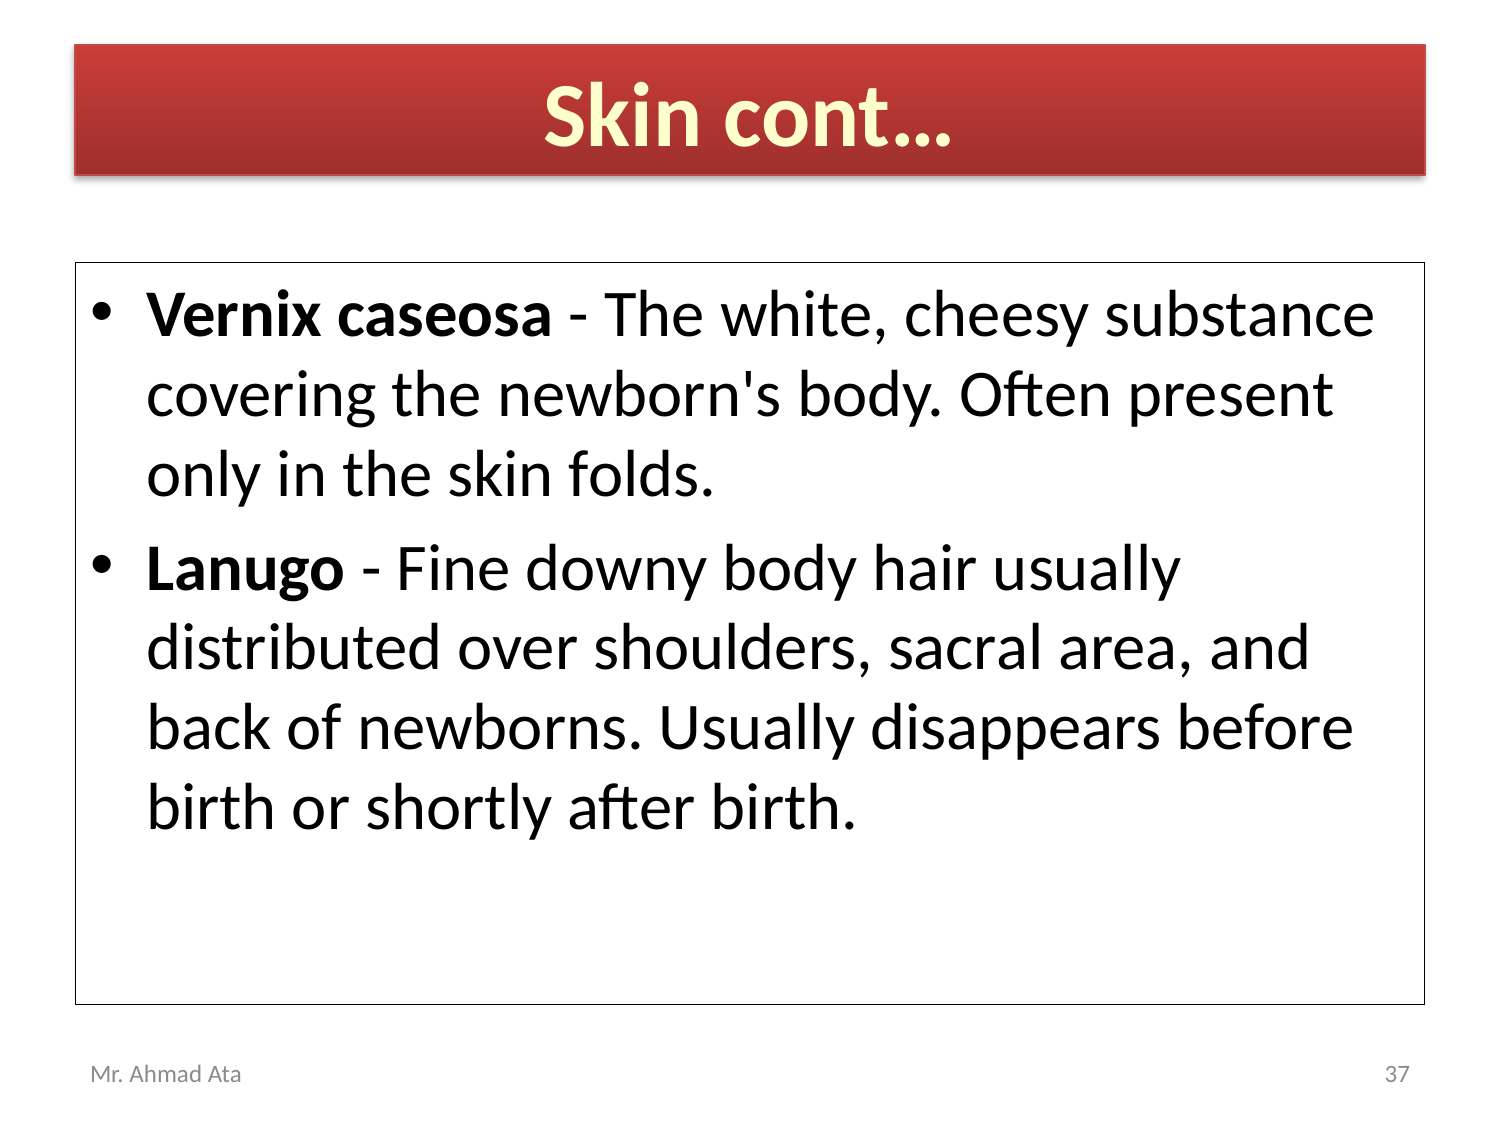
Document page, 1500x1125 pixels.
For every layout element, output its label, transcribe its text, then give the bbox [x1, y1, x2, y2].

slide_number Mr. Ahmad Ata [75, 1042, 425, 1103]
slide_number 37 [1074, 1042, 1425, 1103]
title Skin cont… [74, 44, 1426, 176]
list Vernix caseosa - The white, cheesy substance covering the newborn's body. Often present only in the skin folds. Lanugo - Fine downy body hair usually distributed over shoulders, sacral area, and back of newborns. Usually disappears before birth or shortly after birth. [75, 262, 1425, 1005]
